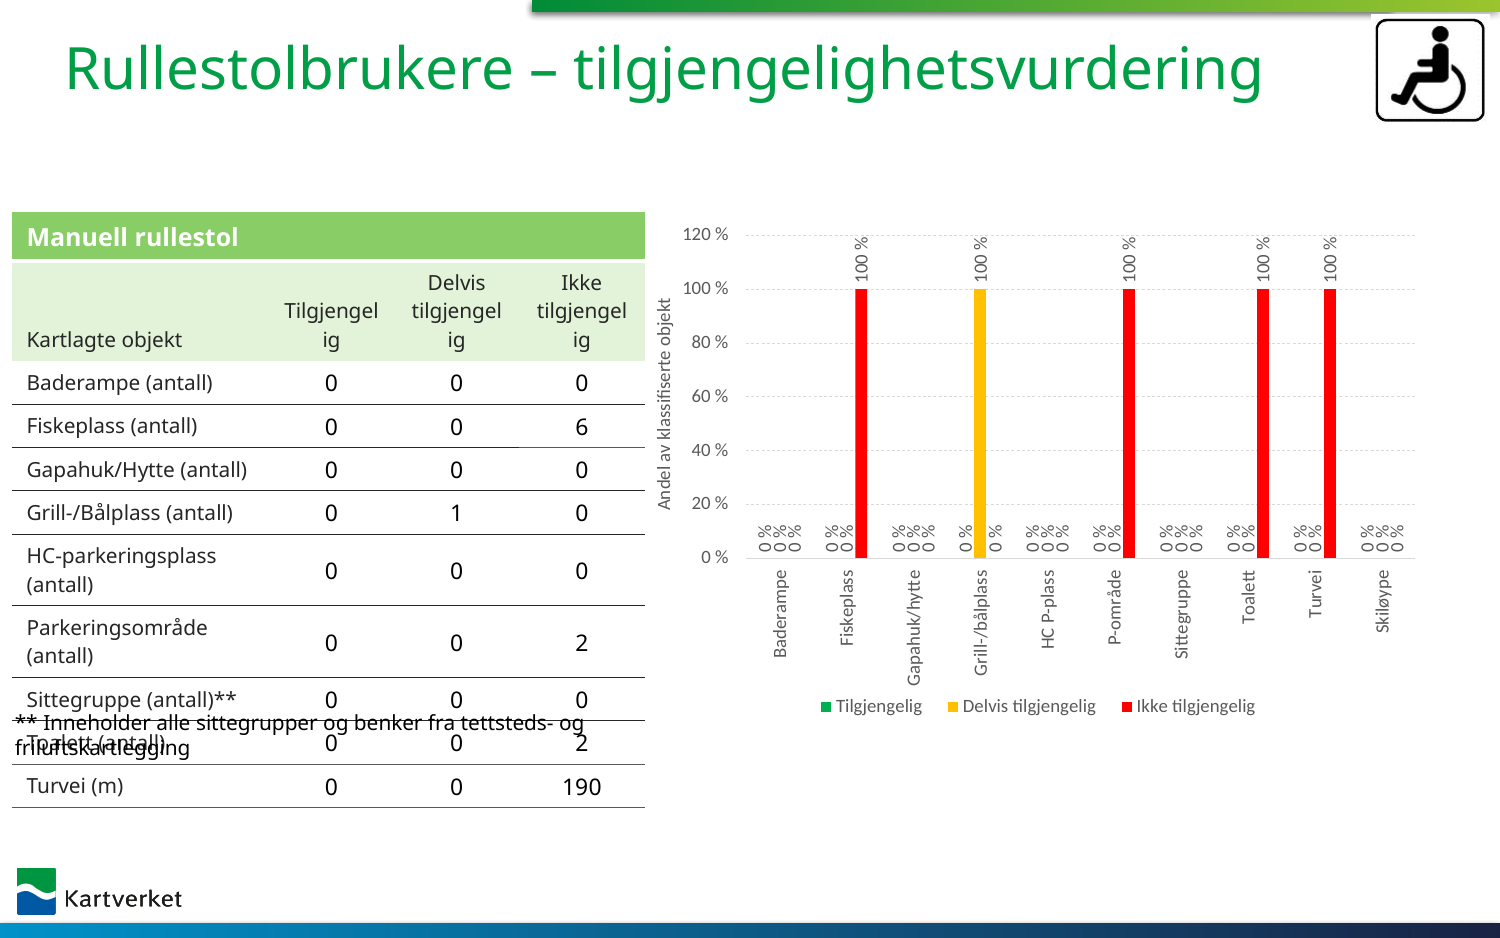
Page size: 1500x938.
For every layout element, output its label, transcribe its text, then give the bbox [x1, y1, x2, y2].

table_cell 2 [519, 606, 638, 677]
table_cell 0 [269, 361, 394, 404]
table_cell Ikke tilgjengelig [519, 263, 638, 361]
table_cell 0 [519, 491, 638, 534]
table_cell 0 [269, 678, 394, 702]
table_cell 0 [519, 361, 638, 404]
table_cell 0 [269, 491, 394, 534]
table_cell 0 [269, 768, 394, 807]
text_box Rullestolbrukere – tilgjengelighetsvurdering [49, 12, 1372, 109]
table_cell 0 [519, 448, 638, 490]
table_cell 0 [269, 448, 394, 490]
table_cell 190 [519, 768, 645, 807]
table_cell Fiskeplass (antall) [12, 405, 269, 447]
text_box ** Inneholder alle sittegrupper og benker fra tettsteds- og friluftskartlegging [0, 702, 745, 768]
table_cell Turvei (m) [12, 768, 269, 807]
table_cell Baderampe (antall) [12, 361, 269, 404]
table_cell Sittegruppe (antall)** [12, 678, 269, 702]
picture [1371, 13, 1491, 127]
picture [643, 218, 1427, 728]
table_cell 0 [269, 405, 394, 447]
table_cell 0 [519, 535, 638, 605]
table_cell Grill-/Bålplass (antall) [12, 491, 269, 534]
table_cell HC-parkeringsplass (antall) [12, 535, 269, 605]
table_cell 0 [269, 606, 394, 677]
table_cell Tilgjengelig [269, 263, 394, 361]
table_cell 0 [394, 535, 519, 605]
table_cell 0 [269, 535, 394, 605]
table_cell 0 [394, 448, 519, 490]
table_cell 0 [394, 678, 519, 702]
table_cell Delvis tilgjengelig [394, 263, 519, 361]
table_header Manuell rullestol [12, 212, 645, 259]
table_cell 1 [394, 491, 519, 534]
table_cell Parkeringsområde (antall) [12, 606, 269, 677]
table_cell 6 [519, 405, 638, 447]
table_cell 0 [394, 405, 519, 447]
table_cell 0 [394, 361, 519, 404]
table_cell 0 [394, 606, 519, 677]
table_cell 0 [519, 678, 638, 702]
table_cell Kartlagte objekt [12, 263, 269, 361]
table_cell 0 [394, 768, 519, 807]
table_cell Gapahuk/Hytte (antall) [12, 448, 269, 490]
